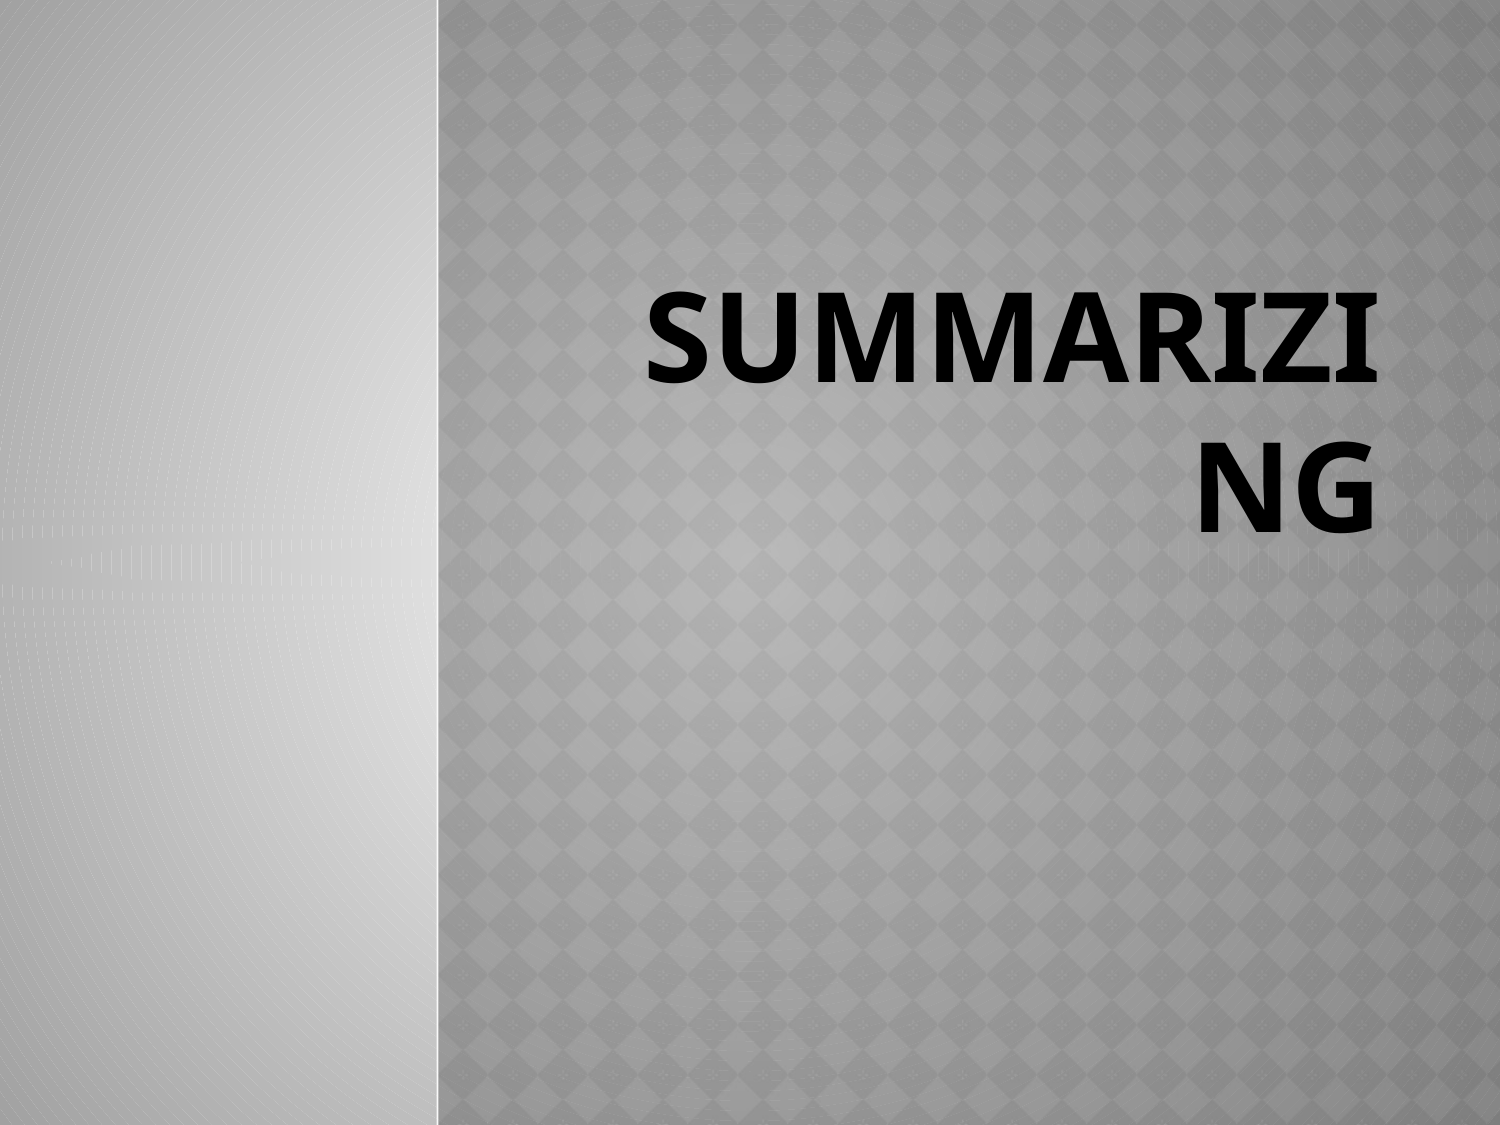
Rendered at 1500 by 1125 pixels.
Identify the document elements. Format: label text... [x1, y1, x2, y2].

title Summarizing [552, 87, 1390, 558]
